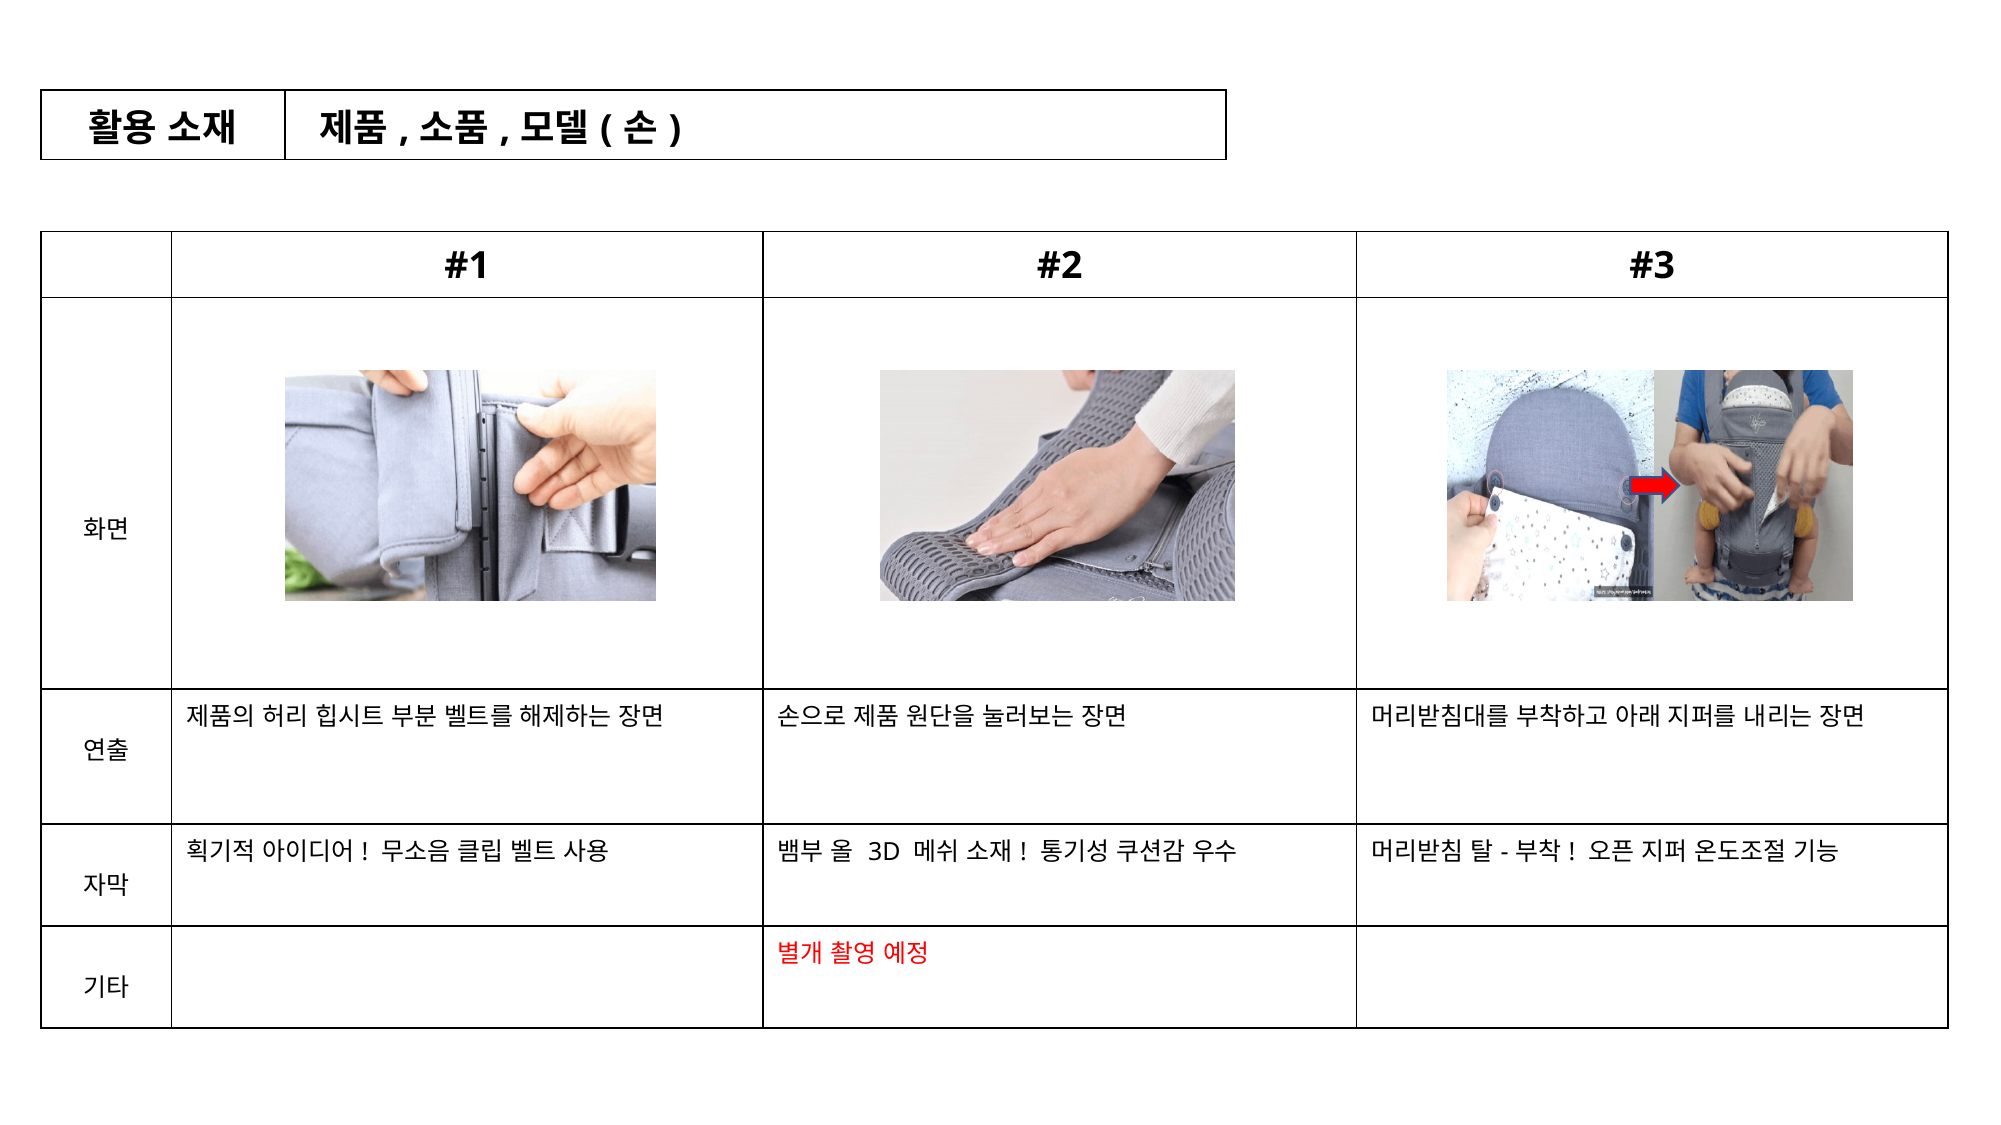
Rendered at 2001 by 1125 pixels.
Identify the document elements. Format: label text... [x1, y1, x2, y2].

table_cell 손으로 제품 원단을 눌러보는 장면 [764, 690, 1356, 823]
picture [285, 370, 656, 601]
table_header #3 [1357, 232, 1947, 297]
table_header [42, 232, 171, 297]
table_cell [764, 298, 1356, 688]
table_cell [172, 298, 762, 688]
table_header 제품,소품,모델(손) [286, 91, 1225, 159]
table_cell 제품의 허리 힙시트 부분 벨트를 해제하는 장면 [172, 690, 762, 823]
table_header 활용 소재 [42, 91, 284, 159]
table_cell 화면 [42, 298, 171, 688]
table_cell [1357, 298, 1947, 688]
table_header #2 [764, 232, 1356, 297]
table_cell 연출 [42, 690, 171, 823]
table_cell 기타 [42, 927, 171, 1027]
table_cell [1357, 927, 1947, 1027]
table_cell 머리받침대를 부착하고 아래 지퍼를 내리는 장면 [1357, 690, 1947, 823]
table_cell 별개 촬영 예정 [764, 927, 1356, 1027]
table_cell 자막 [42, 825, 171, 925]
table_cell [172, 927, 762, 1027]
table_cell 뱀부 올 3D 메쉬 소재! 통기성 쿠션감 우수 [764, 825, 1356, 925]
table_header #1 [172, 232, 762, 297]
picture [880, 370, 1235, 601]
table_cell 머리받침 탈-부착! 오픈 지퍼 온도조절 기능 [1357, 825, 1947, 925]
table_cell 획기적 아이디어! 무소음 클립 벨트 사용 [172, 825, 762, 925]
picture [1447, 370, 1853, 601]
